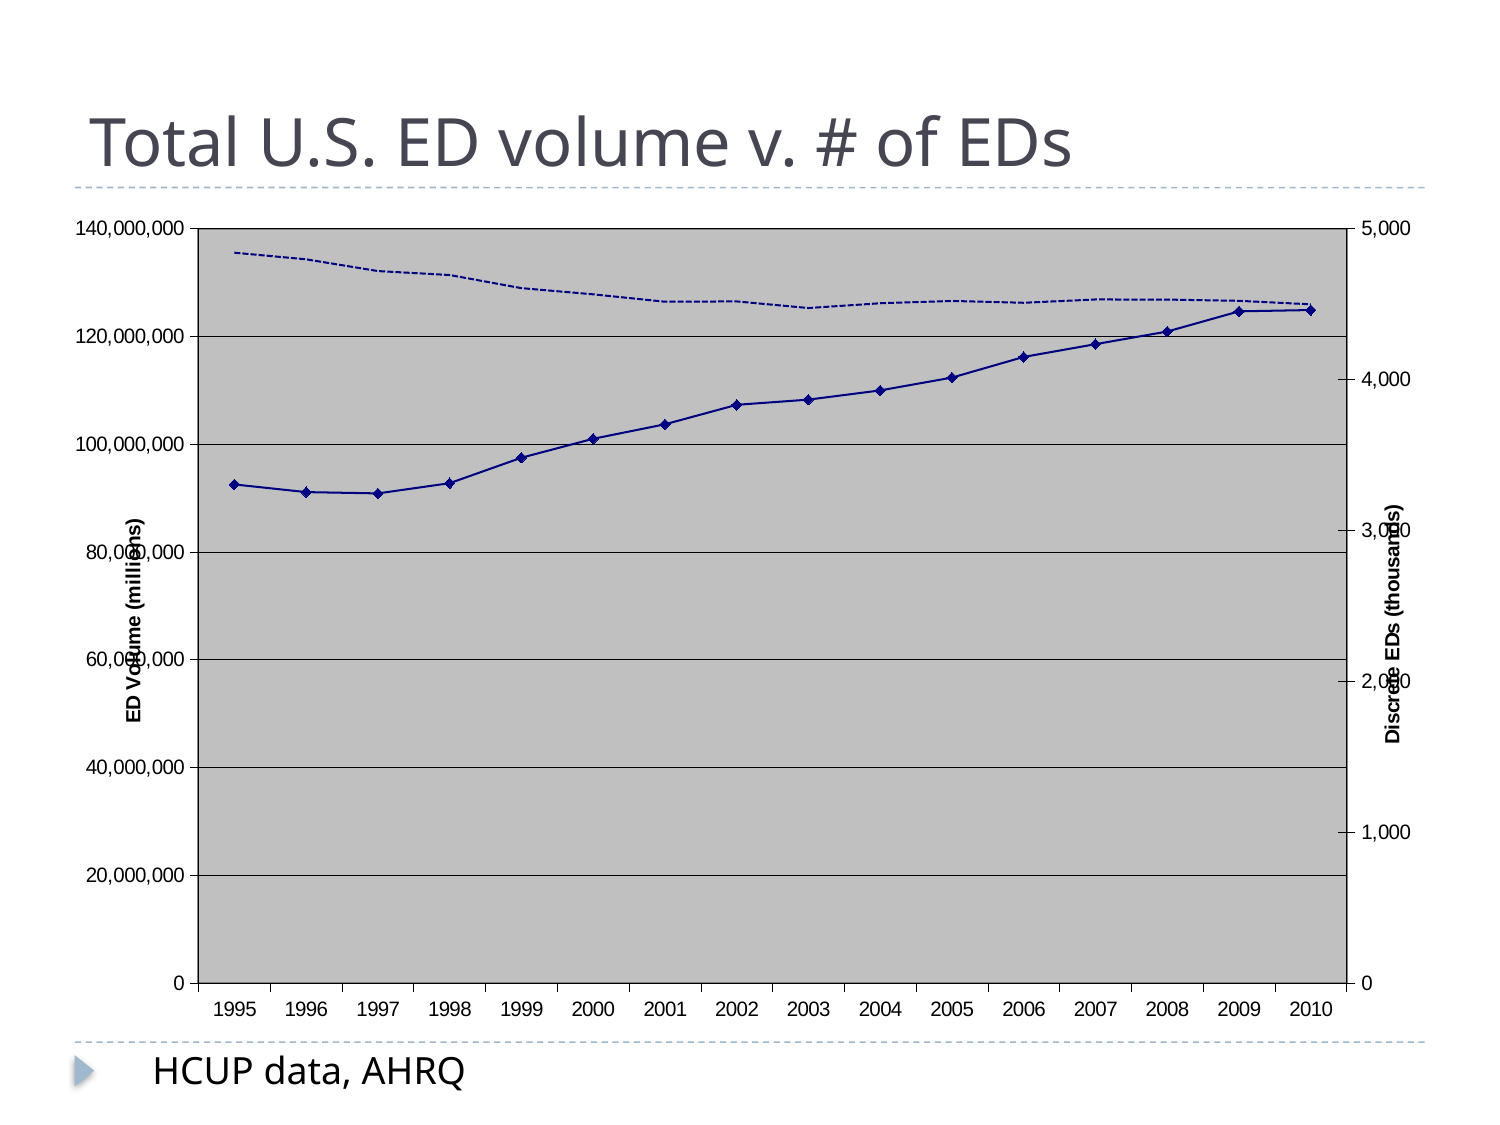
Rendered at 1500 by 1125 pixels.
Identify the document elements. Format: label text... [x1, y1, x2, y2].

title Total U.S. ED volume v. # of EDs [75, 24, 1425, 188]
text_box HCUP data, AHRQ [137, 1054, 850, 1100]
chart [74, 199, 1426, 1040]
